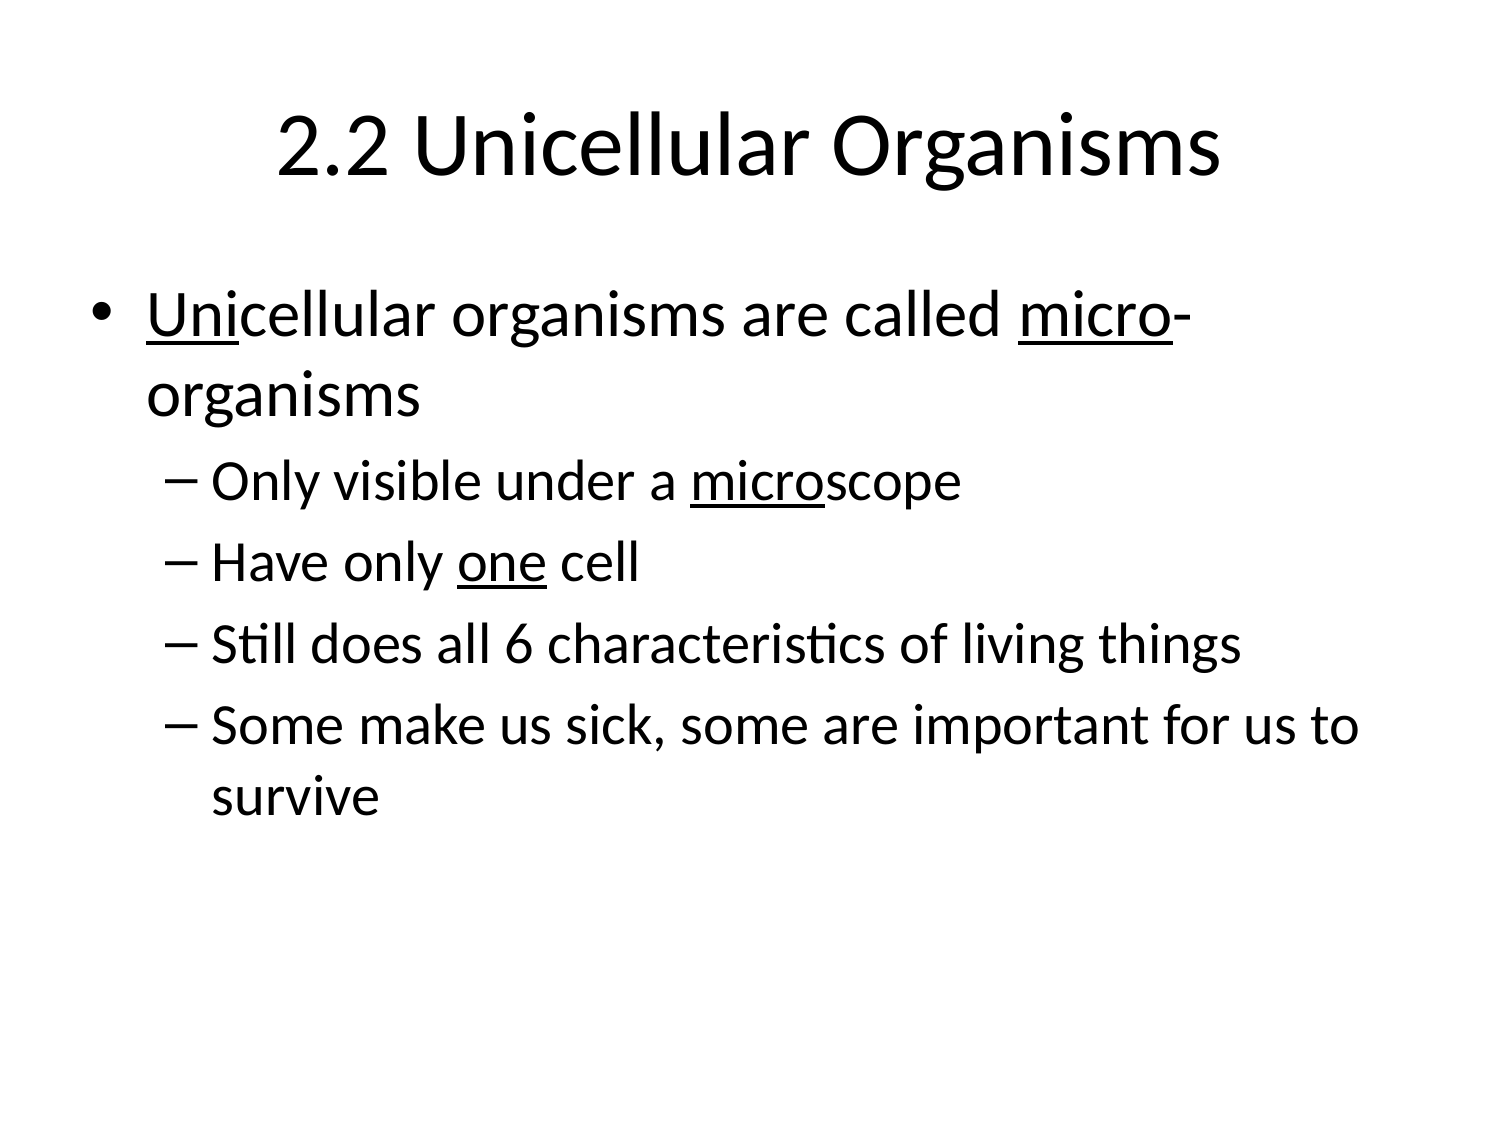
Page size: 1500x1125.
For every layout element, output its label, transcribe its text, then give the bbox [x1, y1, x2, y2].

list Unicellular organisms are called micro- organisms Only visible under a microscope Have only one cell Still does all 6 characteristics of living things Some make us sick, some are important for us to survive [75, 262, 1425, 1005]
title 2.2 Unicellular Organisms [75, 45, 1425, 233]
